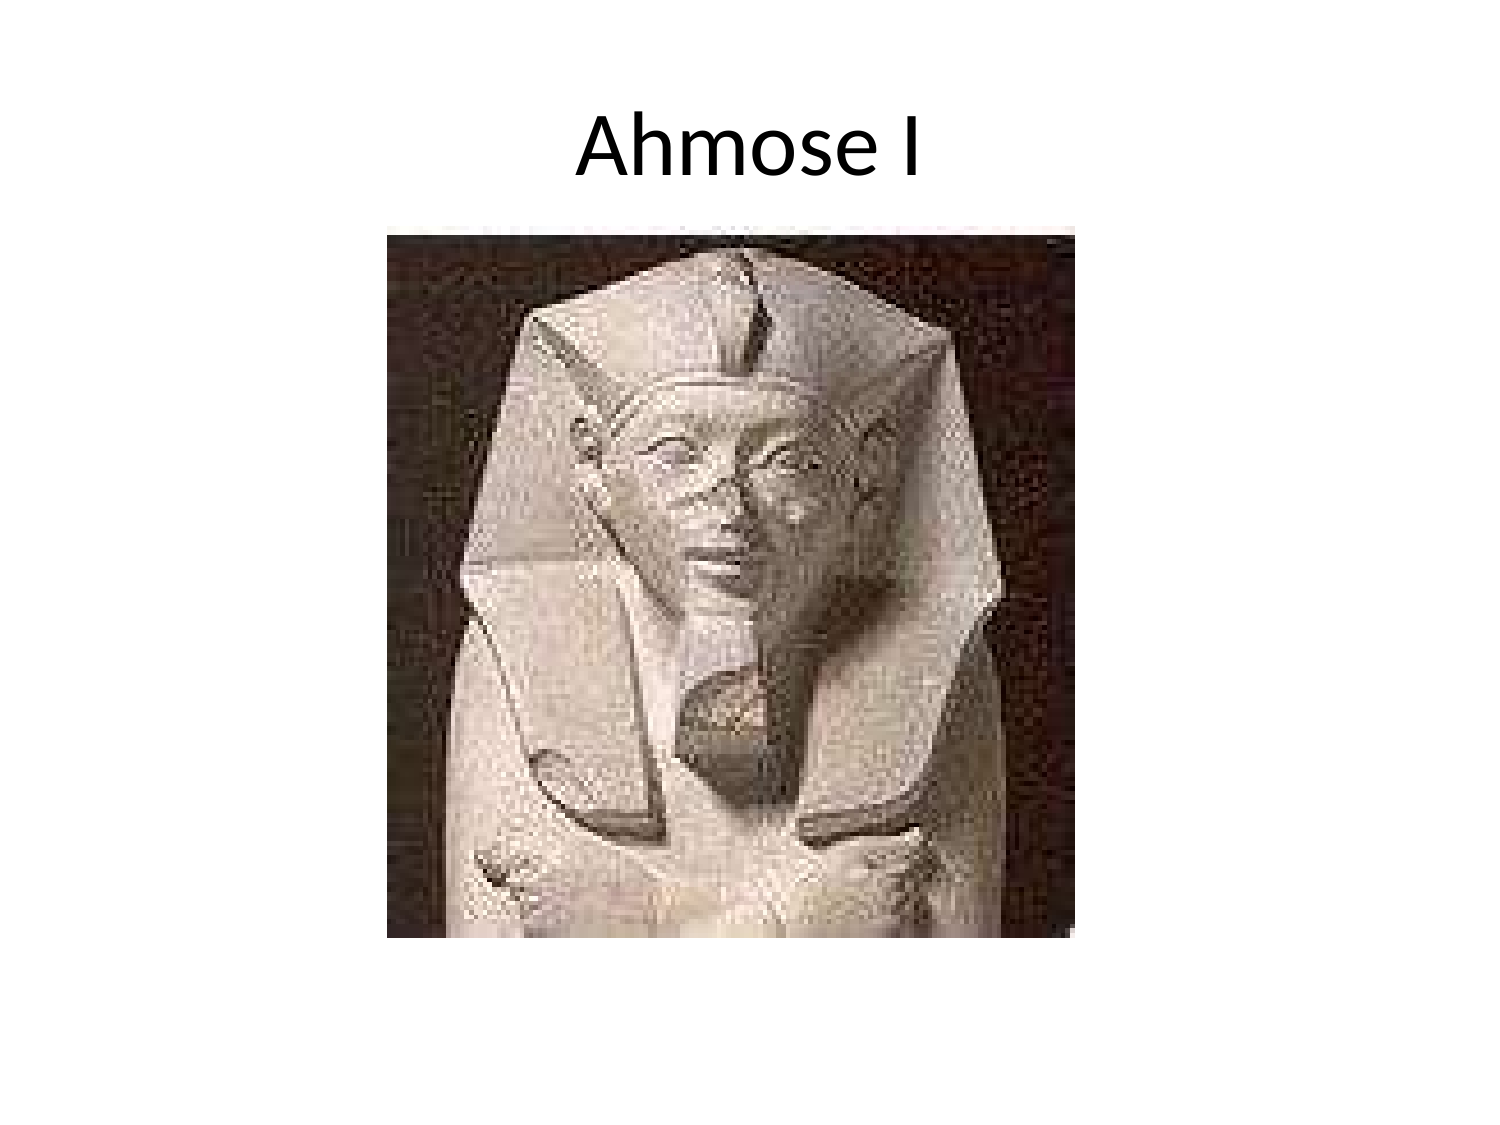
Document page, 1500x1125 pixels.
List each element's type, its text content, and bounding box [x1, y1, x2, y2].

title Ahmose I [75, 45, 1425, 233]
picture [386, 226, 1076, 938]
